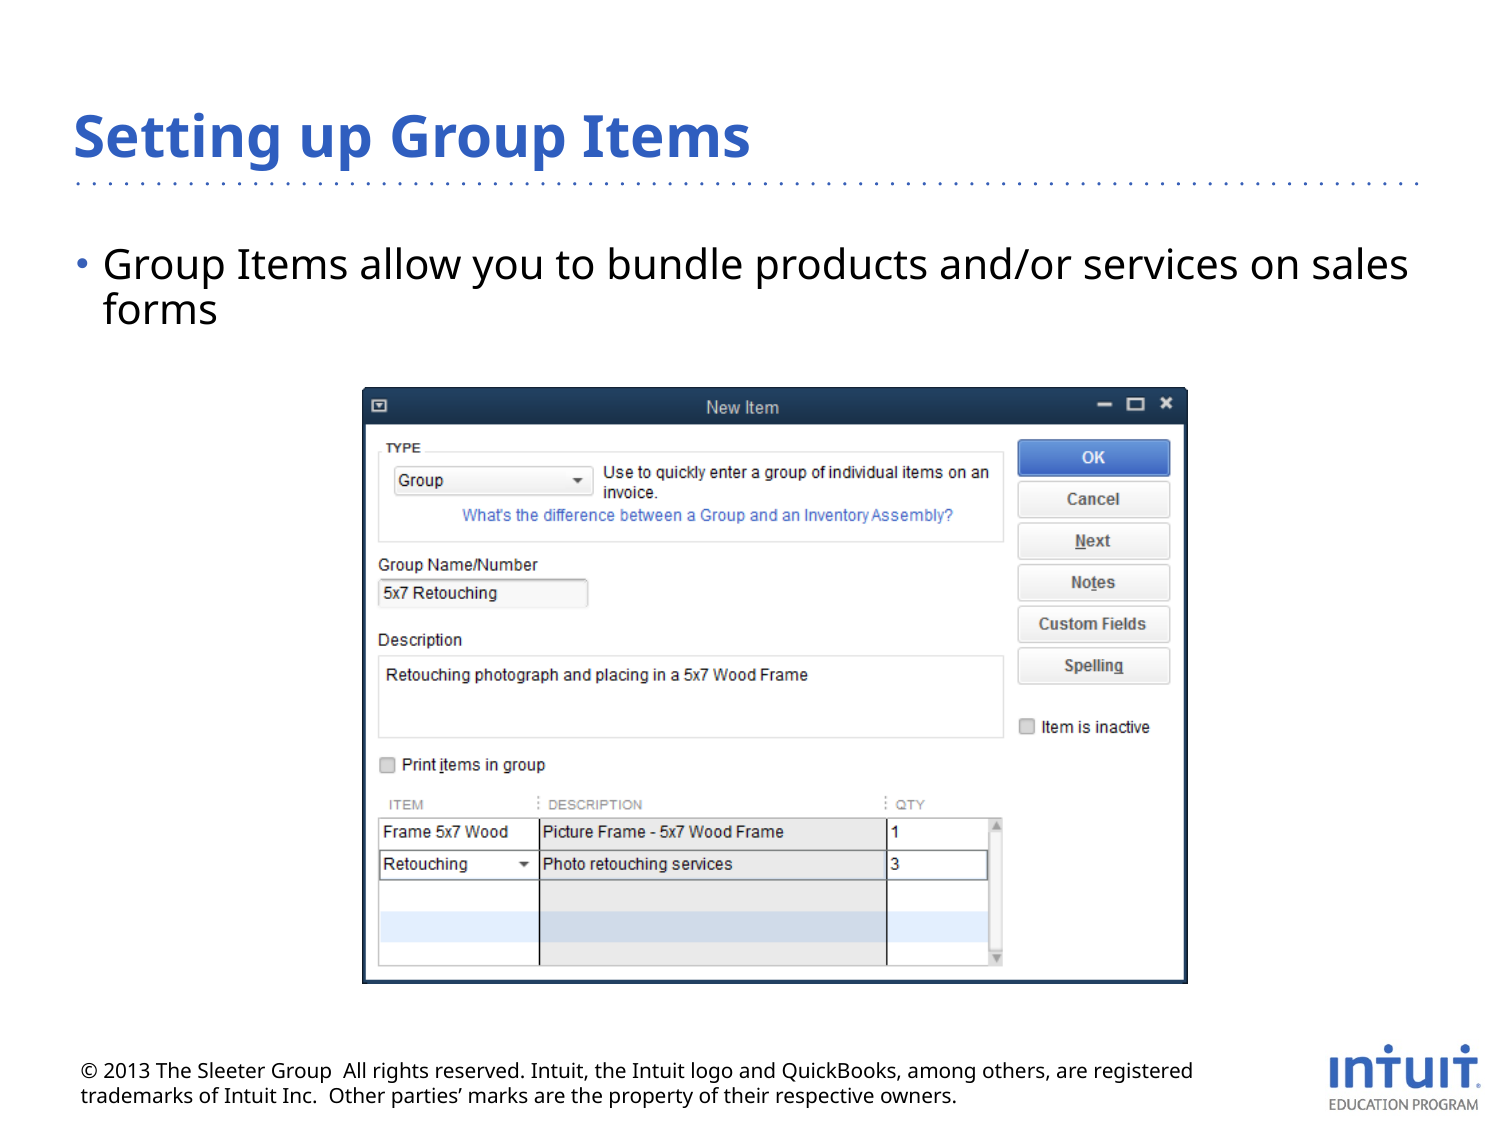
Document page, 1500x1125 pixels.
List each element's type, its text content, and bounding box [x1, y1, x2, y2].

picture [362, 387, 1188, 984]
list Group Items allow you to bundle products and/or services on sales forms [75, 235, 1424, 1012]
title Setting up Group Items [73, 62, 1424, 169]
picture [1325, 1039, 1485, 1116]
